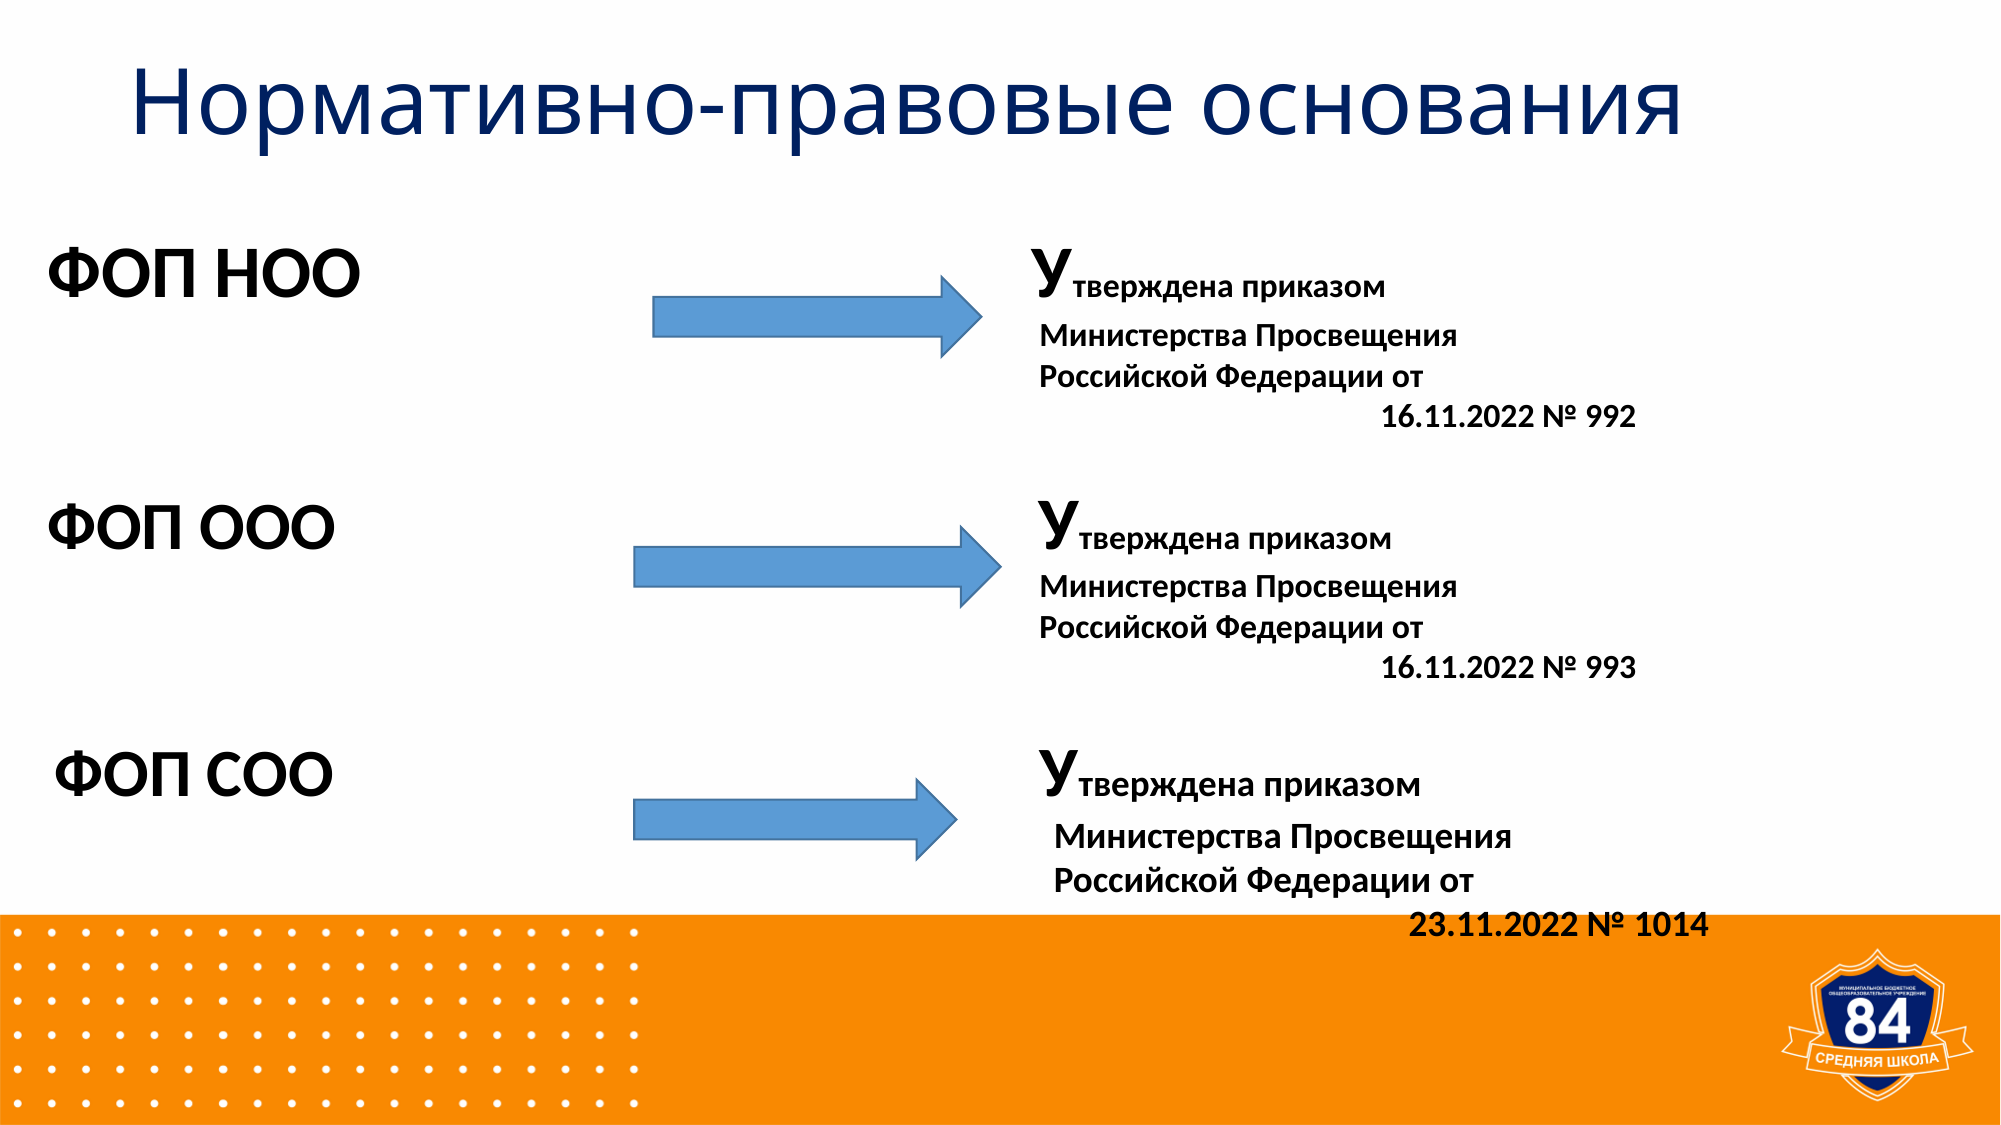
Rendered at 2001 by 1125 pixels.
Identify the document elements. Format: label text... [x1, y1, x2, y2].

text_box [652, 274, 983, 360]
text_box [633, 524, 1003, 609]
title Нормативно-правовые основания [54, 22, 1762, 189]
text_box [633, 777, 958, 862]
picture [0, 0, 2001, 1125]
list ФОП НОО Утверждена приказом Министерства Просвещения Российской Федерации от 16.11.2022 № 992 ФОП ООО Утверждена приказом Министерства Просвещения Российской Федерации от 16.11.2022 № 993 ФОП СОО Утверждена приказом Министерства Просвещения Российской Федерации от 23.11.2022 № 1014 [32, 216, 1965, 1083]
